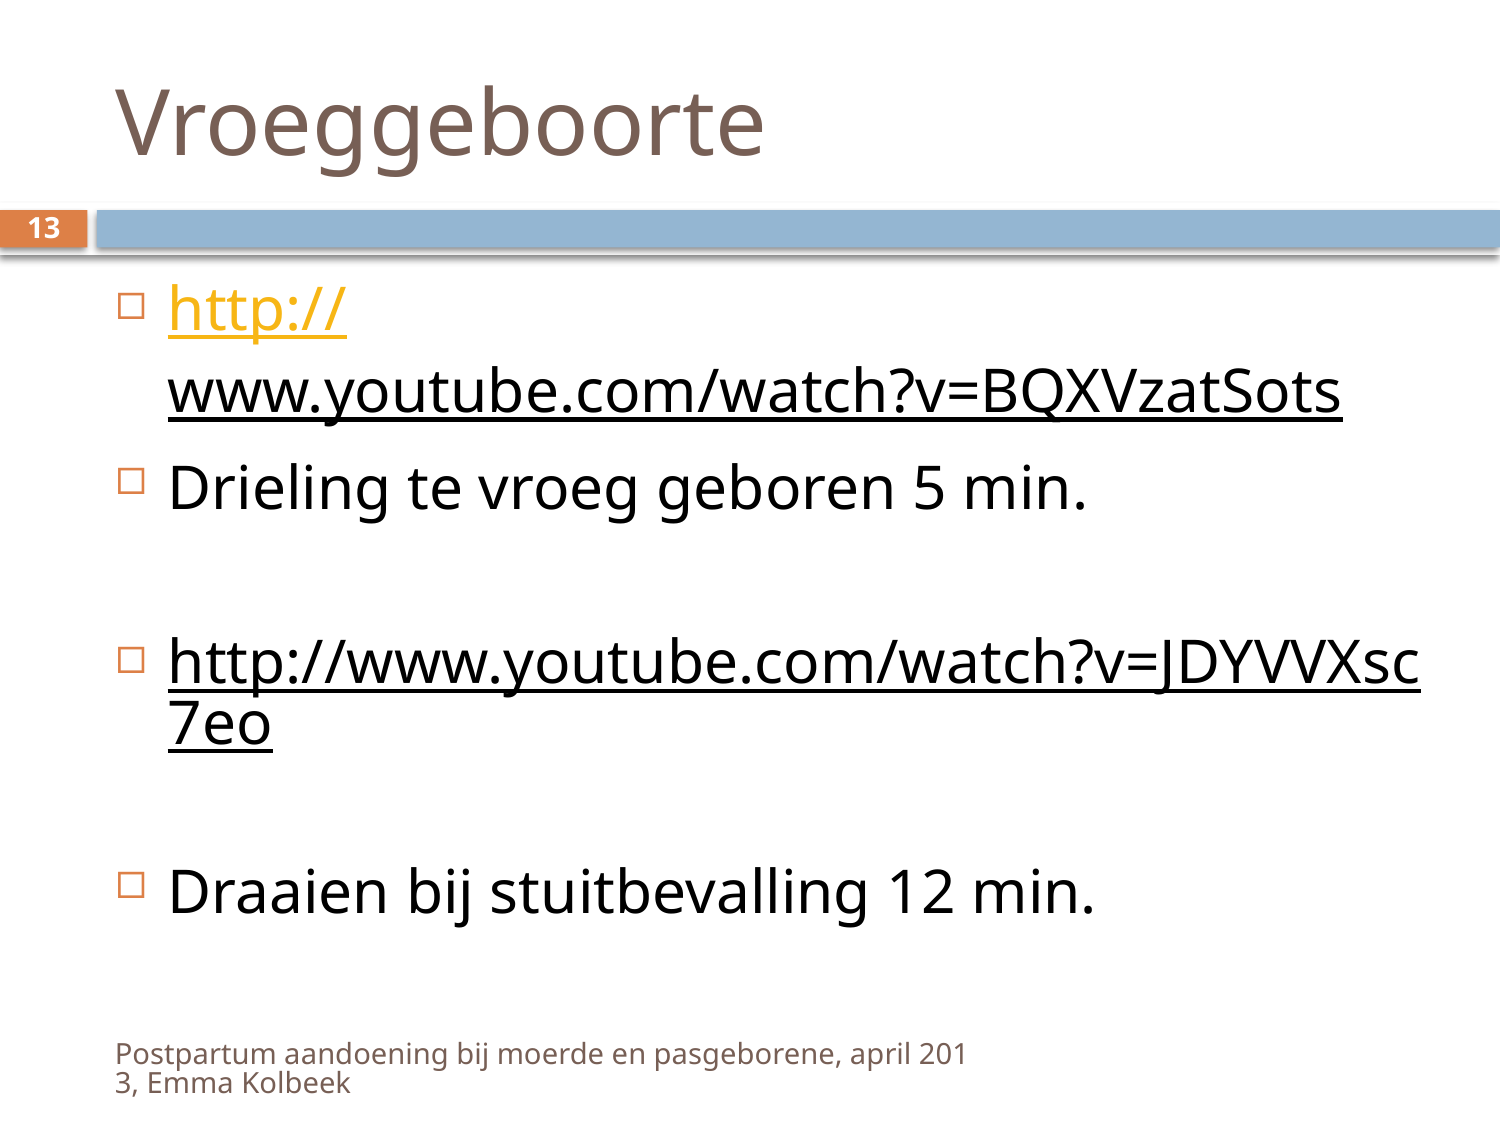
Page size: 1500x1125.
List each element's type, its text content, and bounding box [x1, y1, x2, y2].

footer Postpartum aandoening bij moerde en pasgeborene, april 2013, Emma Kolbeek [99, 1024, 990, 1085]
title Vroeggeboorte [100, 37, 1438, 200]
list http://www.youtube.com/watch?v=BQXVzatSots Drieling te vroeg geboren 5 min. http://www.youtube.com/watch?v=JDYVVXsc7eo Draaien bij stuitbevalling 12 min. [100, 262, 1438, 1000]
slide_number 13 [0, 208, 88, 249]
